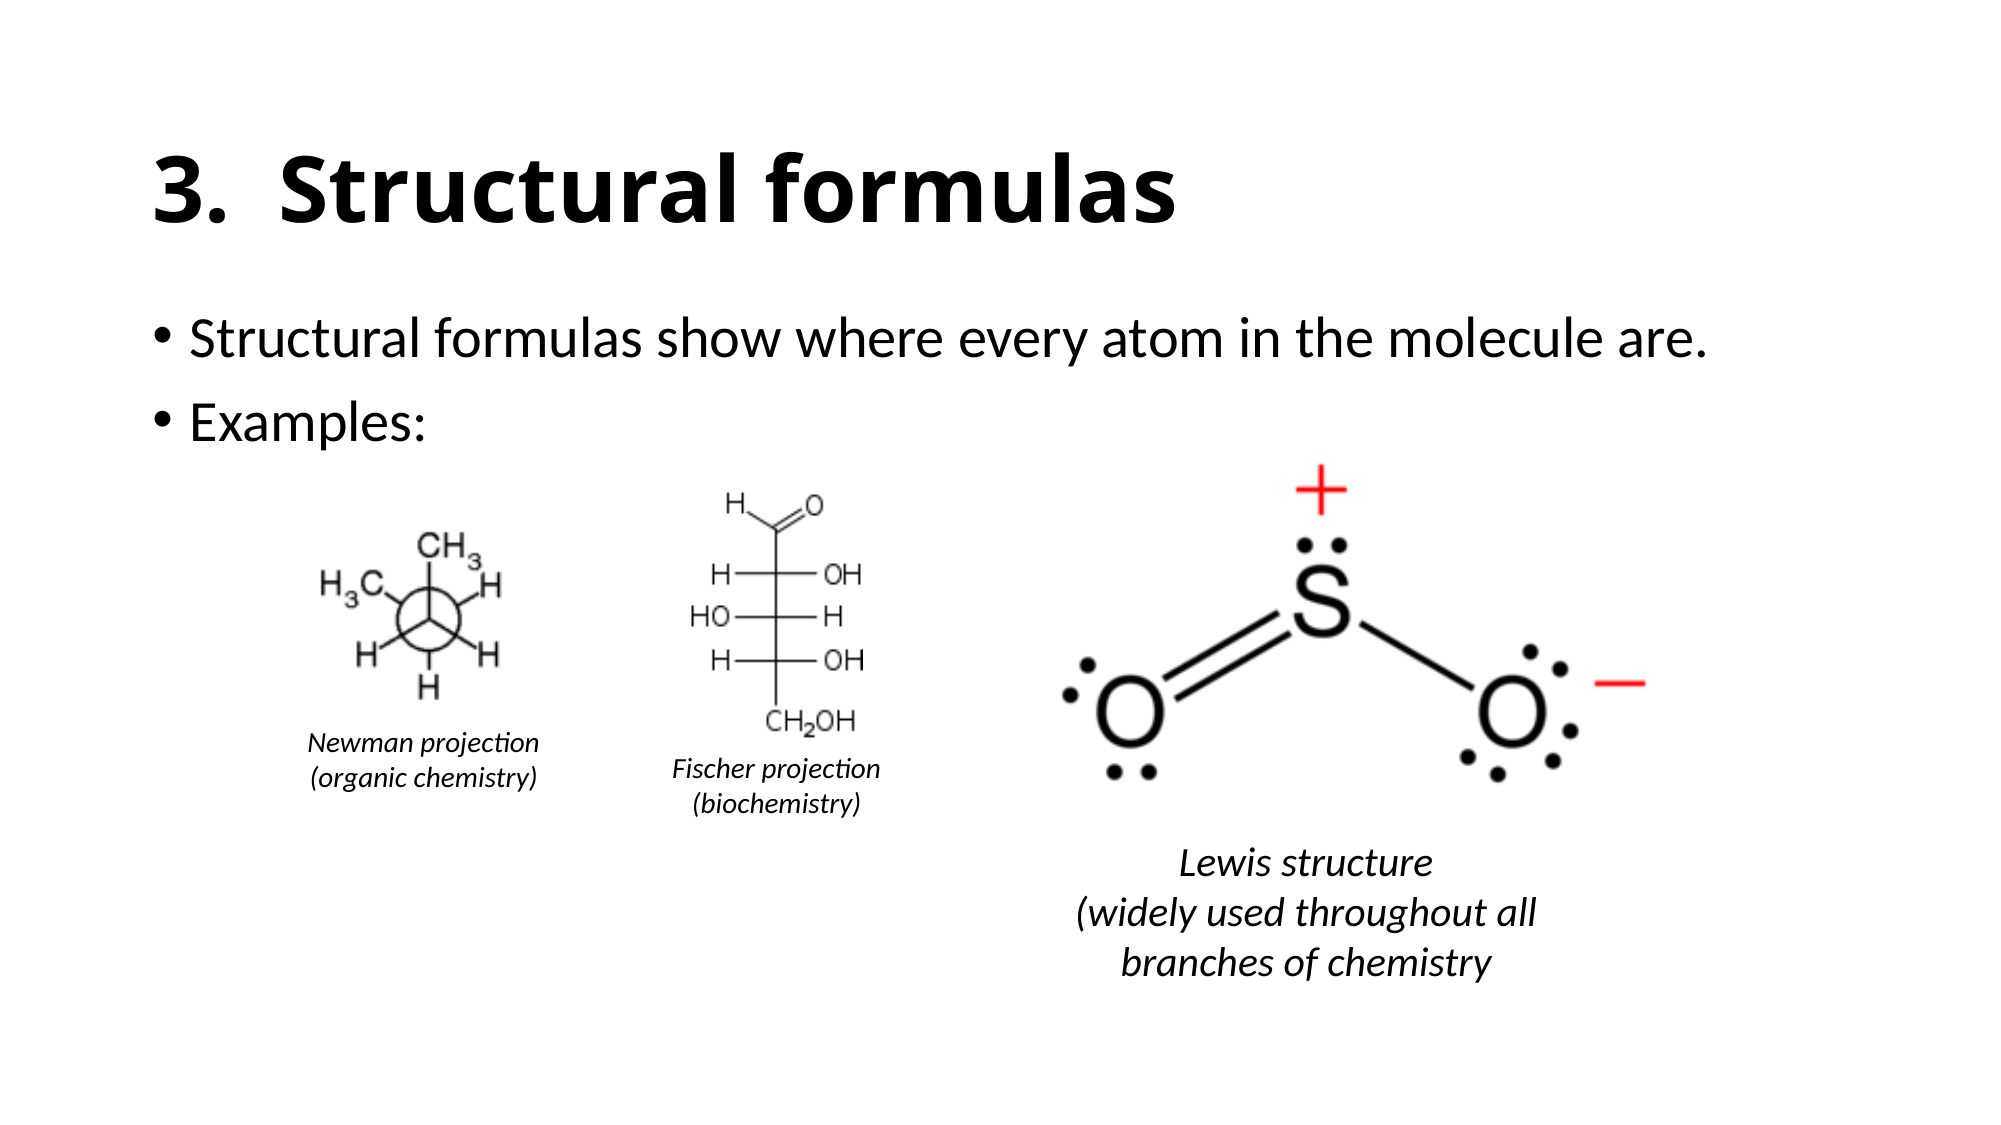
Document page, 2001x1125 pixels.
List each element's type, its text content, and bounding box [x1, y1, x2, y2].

picture [1034, 436, 1675, 812]
picture [690, 491, 863, 742]
title 3. Structural formulas [137, 83, 1863, 299]
list Structural formulas show where every atom in the molecule are. Examples: [137, 299, 1863, 492]
text_box Lewis structure (widely used throughout all branches of chemistry [1034, 827, 1578, 993]
text_box Fischer projection (biochemistry) [616, 741, 937, 827]
picture [305, 516, 519, 717]
text_box Newman projection (organic chemistry) [276, 716, 572, 802]
